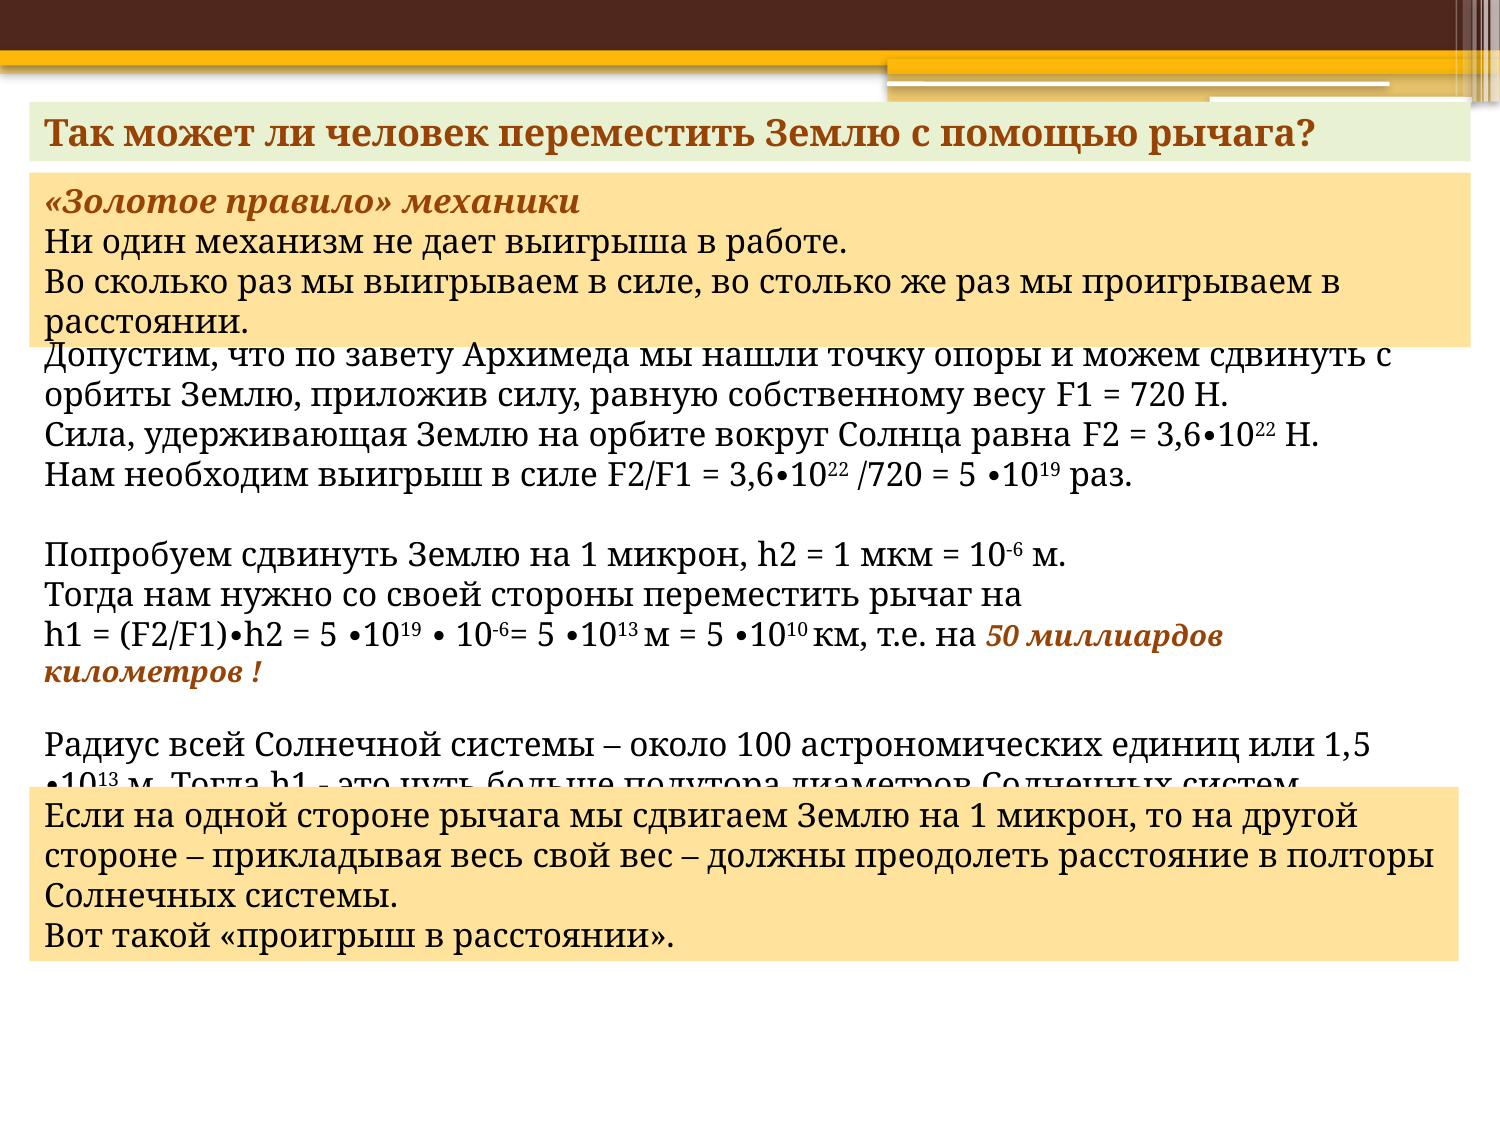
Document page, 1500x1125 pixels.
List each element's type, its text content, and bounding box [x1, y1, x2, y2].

text_box Допустим, что по завету Архимеда мы нашли точку опоры и можем сдвинуть с орбиты Землю, приложив силу, равную собственному весу F1 = 720 Н. Сила, удерживающая Землю на орбите вокруг Солнца равна F2 = 3,6∙1022 H. Нам необходим выигрыш в силе F2/F1 = 3,6∙1022 /720 = 5 ∙1019 раз. Попробуем сдвинуть Землю на 1 микрон, h2 = 1 мкм = 10-6 м. Тогда нам нужно со своей стороны переместить рычаг на h1 = (F2/F1)∙h2 = 5 ∙1019 ∙ 10-6= 5 ∙1013 м = 5 ∙1010 км, т.е. на 50 миллиардов километров ! Радиус всей Солнечной системы – около 100 астрономических единиц или 1,5 ∙1013 м. Тогда h1 - это чуть больше полутора диаметров Солнечных систем. [29, 326, 1459, 786]
text_box «Золотое правило» механики Ни один механизм не дает выигрыша в работе. Во сколько раз мы выигрываем в силе, во столько же раз мы проигрываем в расстоянии. [29, 172, 1471, 348]
text_box Если на одной стороне рычага мы сдвигаем Землю на 1 микрон, то на другой стороне – прикладывая весь свой вес – должны преодолеть расстояние в полторы Солнечных системы. Вот такой «проигрыш в расстоянии». [29, 786, 1459, 962]
text_box Так может ли человек переместить Землю с помощью рычага? [29, 101, 1471, 162]
